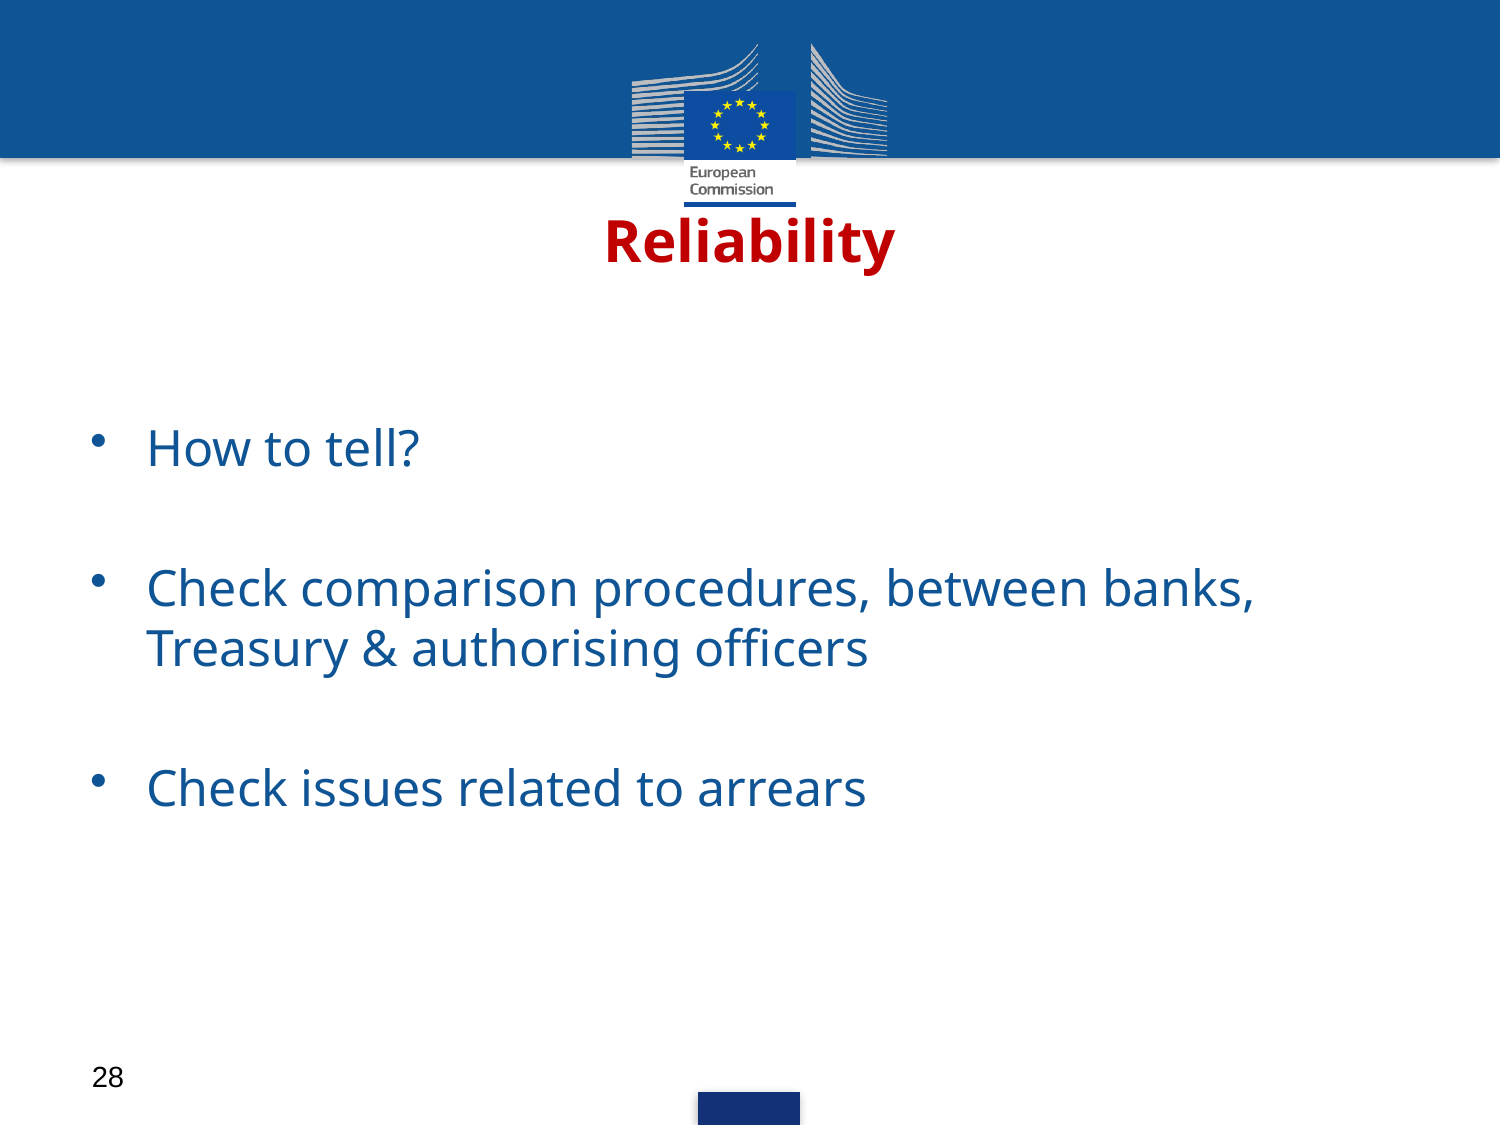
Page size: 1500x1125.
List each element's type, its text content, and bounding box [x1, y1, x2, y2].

slide_number 28 [76, 1022, 553, 1102]
list How to tell? Check comparison procedures, between banks, Treasury & authorising officers Check issues related to arrears [75, 408, 1425, 988]
title Reliability [0, 164, 1500, 315]
